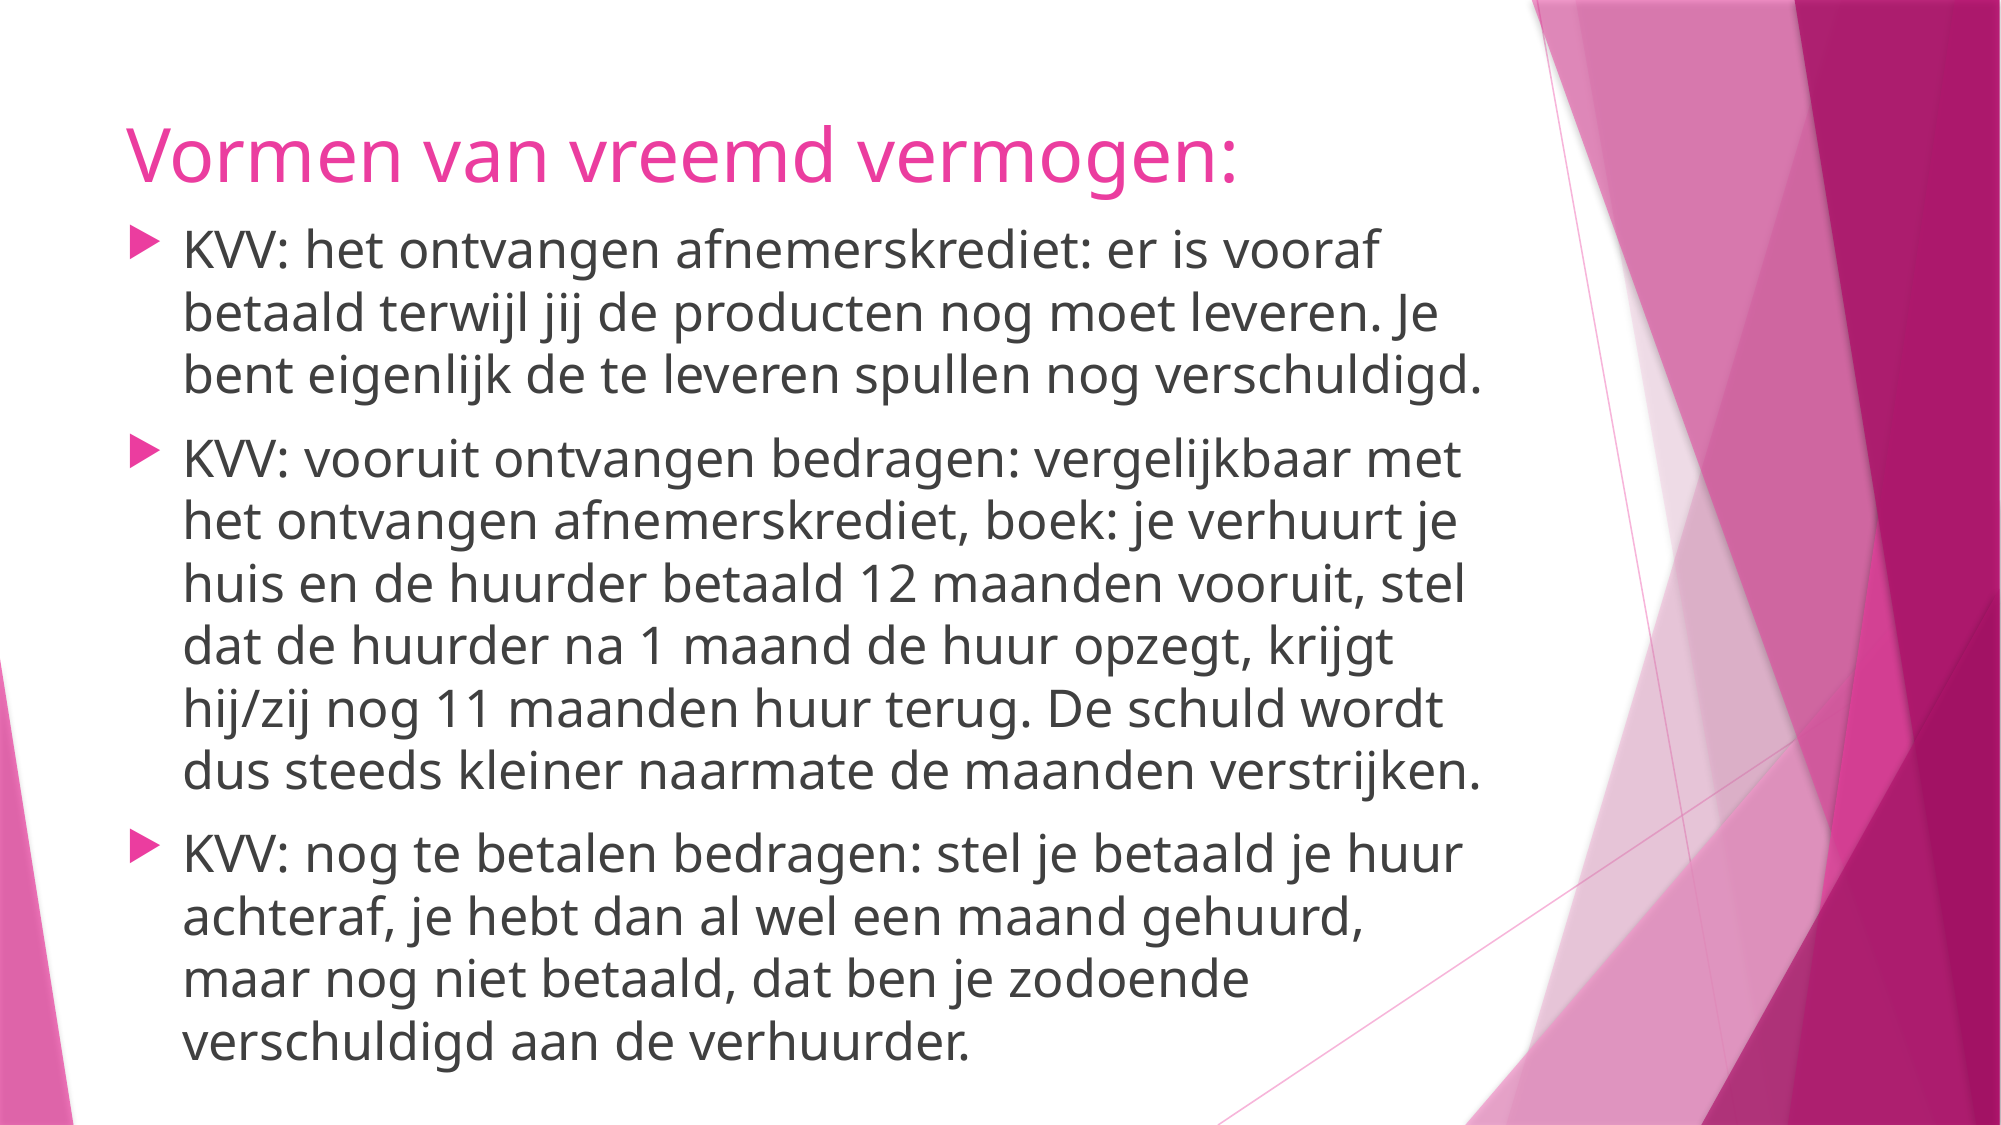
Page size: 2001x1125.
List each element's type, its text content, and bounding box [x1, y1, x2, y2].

title Vormen van vreemd vermogen: [111, 99, 1522, 209]
list KVV: het ontvangen afnemerskrediet: er is vooraf betaald terwijl jij de producten nog moet leveren. Je bent eigenlijk de te leveren spullen nog verschuldigd. KVV: vooruit ontvangen bedragen: vergelijkbaar met het ontvangen afnemerskrediet, boek: je verhuurt je huis en de huurder betaald 12 maanden vooruit, stel dat de huurder na 1 maand de huur opzegt, krijgt hij/zij nog 11 maanden huur terug. De schuld wordt dus steeds kleiner naarmate de maanden verstrijken. KVV: nog te betalen bedragen: stel je betaald je huur achteraf, je hebt dan al wel een maand gehuurd, maar nog niet betaald, dat ben je zodoende verschuldigd aan de verhuurder. [111, 209, 1522, 1092]
